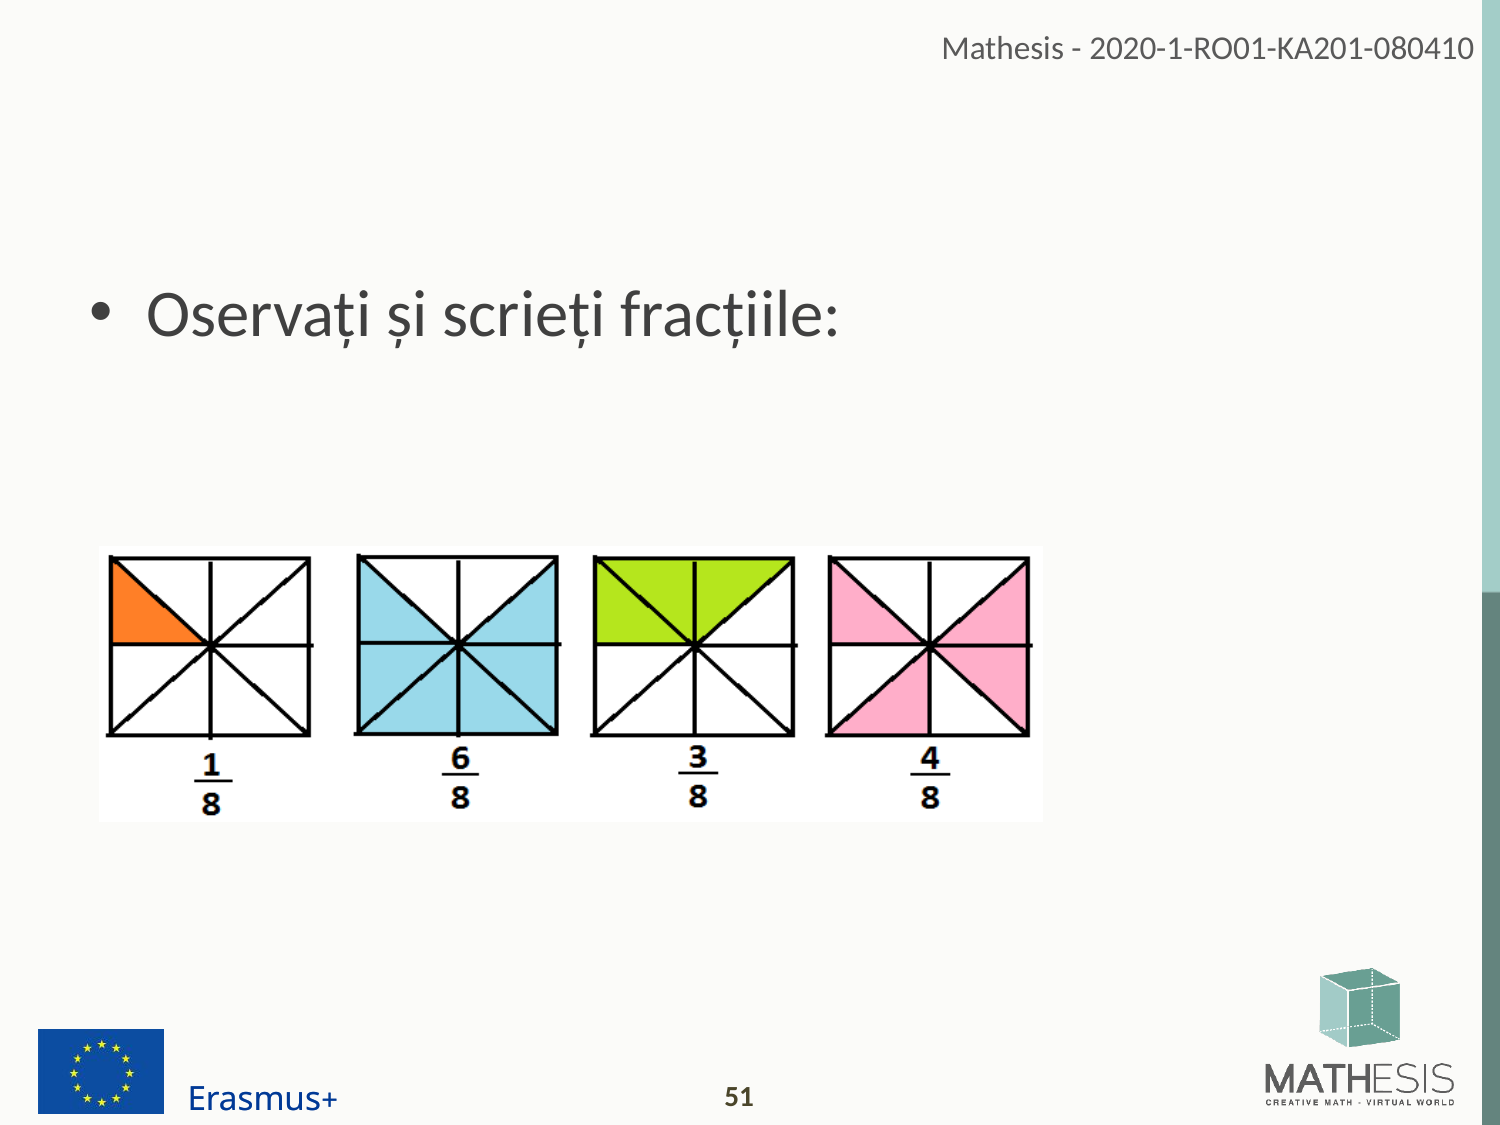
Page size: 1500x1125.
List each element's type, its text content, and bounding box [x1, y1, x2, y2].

picture [38, 1029, 164, 1114]
list Oservați și scrieți fracțiile: [75, 262, 1425, 1005]
picture [99, 546, 1043, 823]
